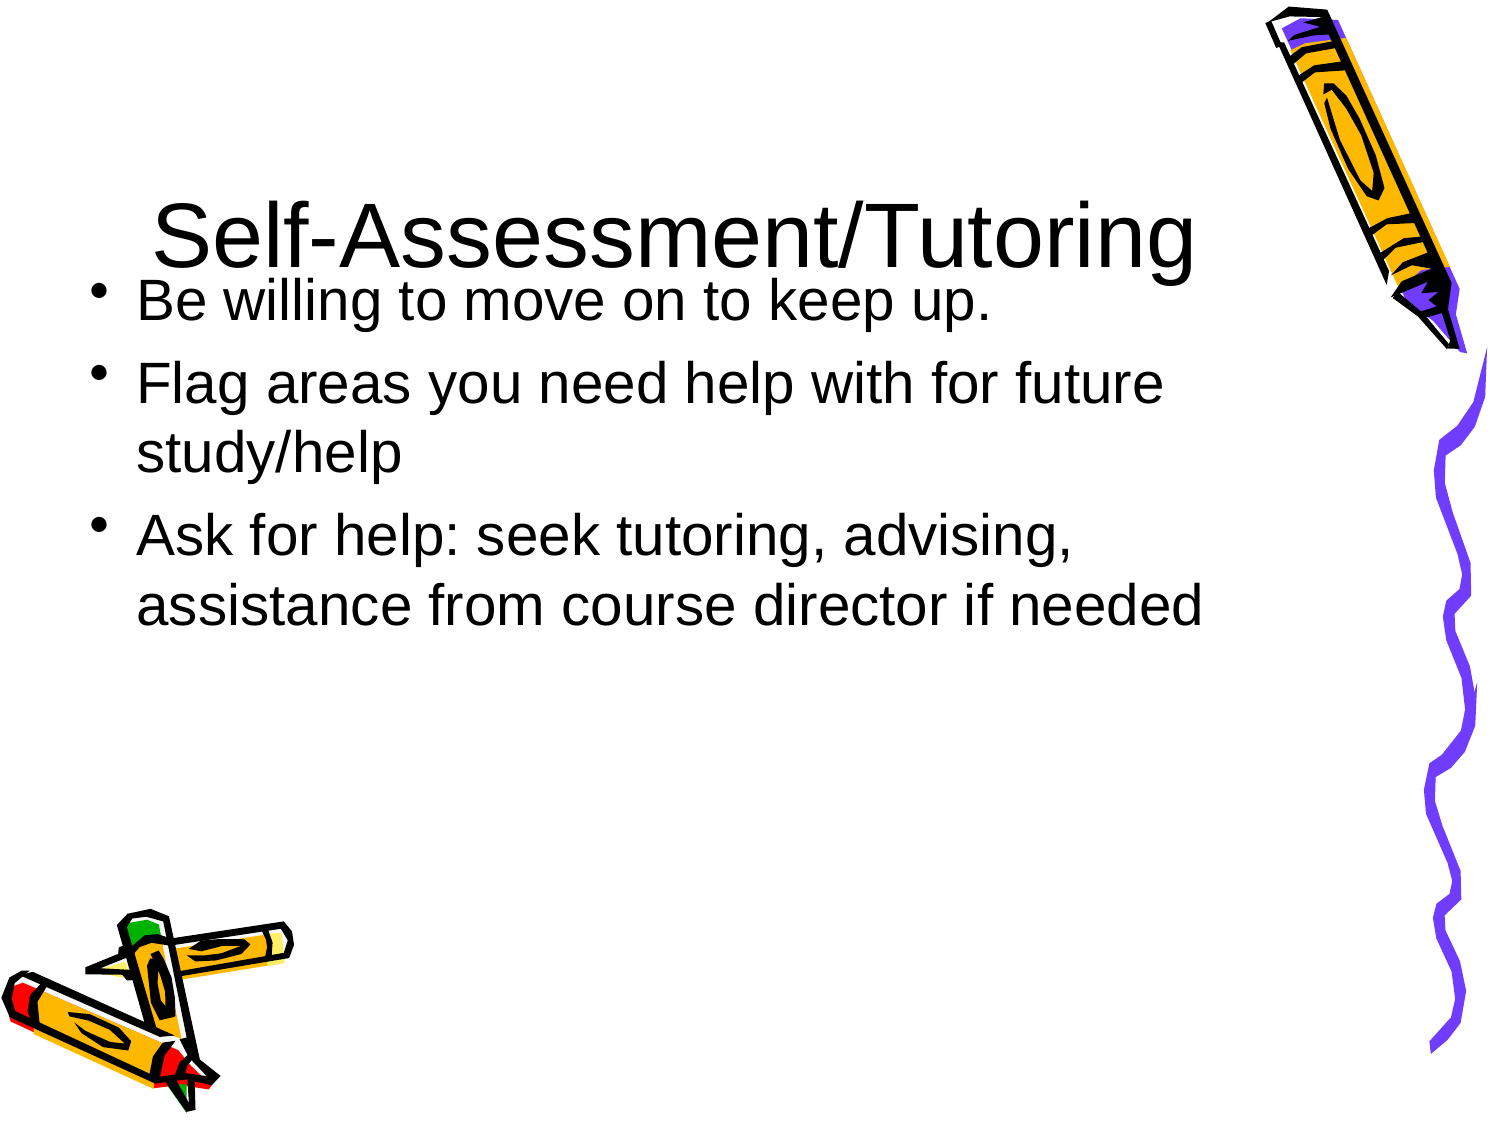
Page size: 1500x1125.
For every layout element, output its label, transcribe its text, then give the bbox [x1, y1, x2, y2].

list Be willing to move on to keep up. Flag areas you need help with for future study/help Ask for help: seek tutoring, advising, assistance from course director if needed [86, 261, 1350, 863]
title Self-Assessment/Tutoring [111, 23, 1241, 261]
